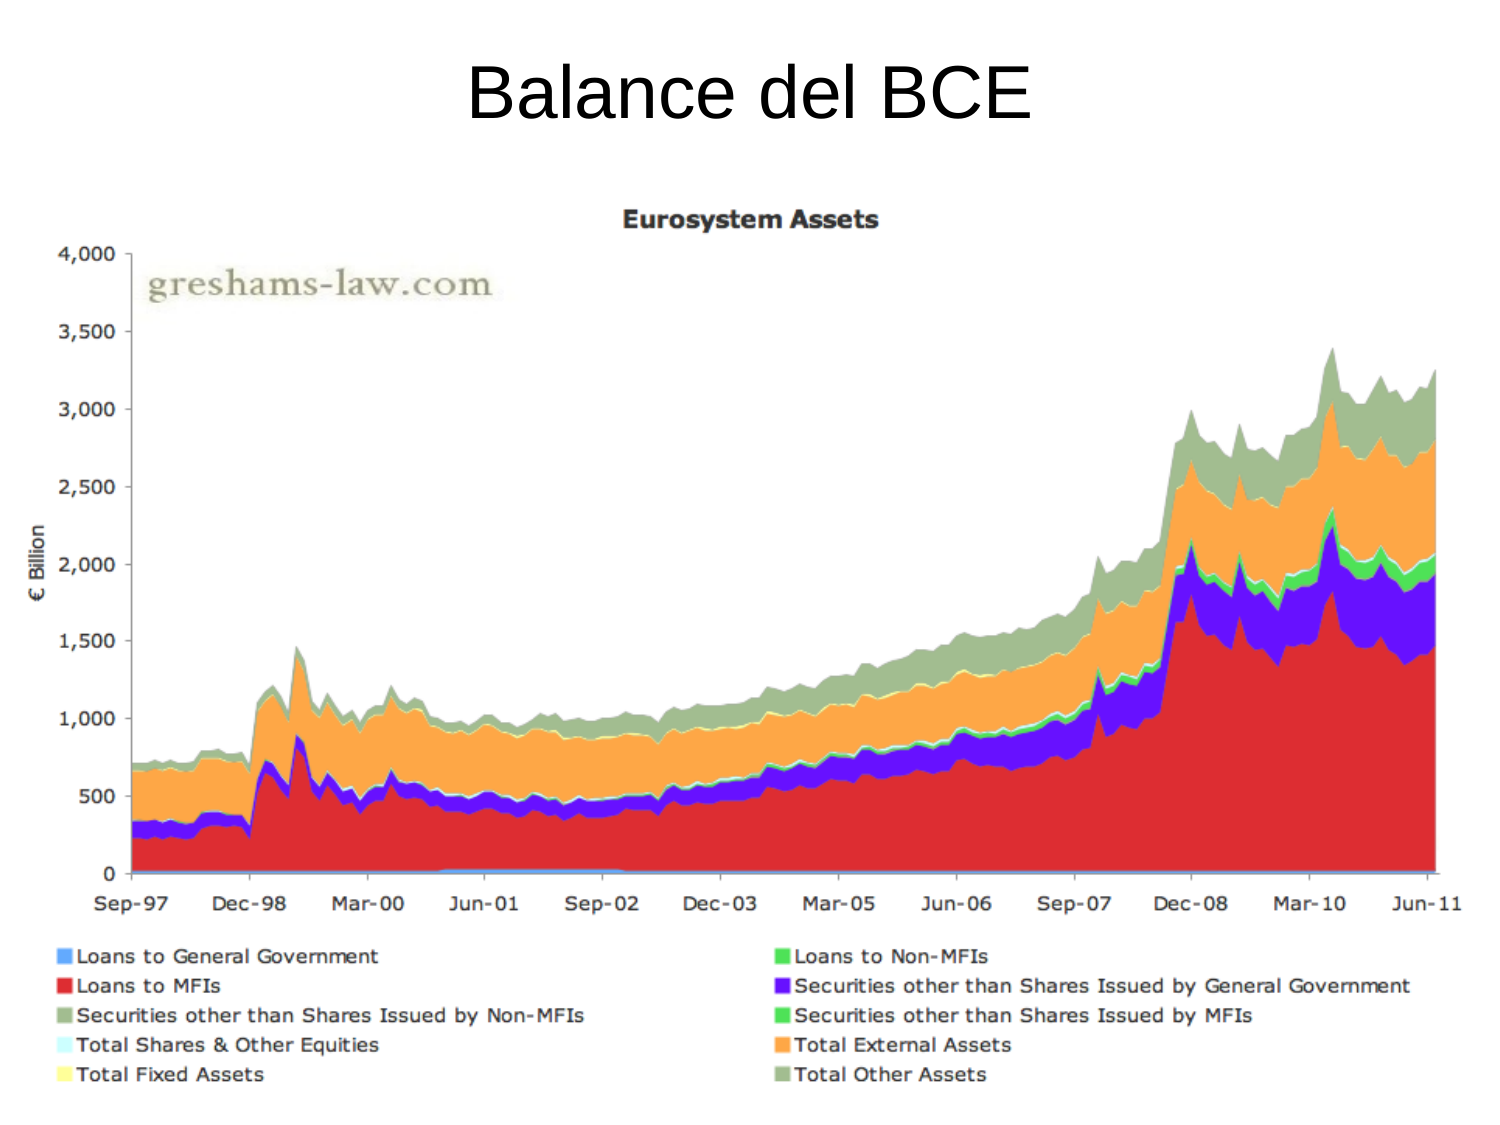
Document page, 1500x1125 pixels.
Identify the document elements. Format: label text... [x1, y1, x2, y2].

text_box [0, 174, 1500, 1094]
text_box Balance del BCE [434, 28, 1066, 175]
